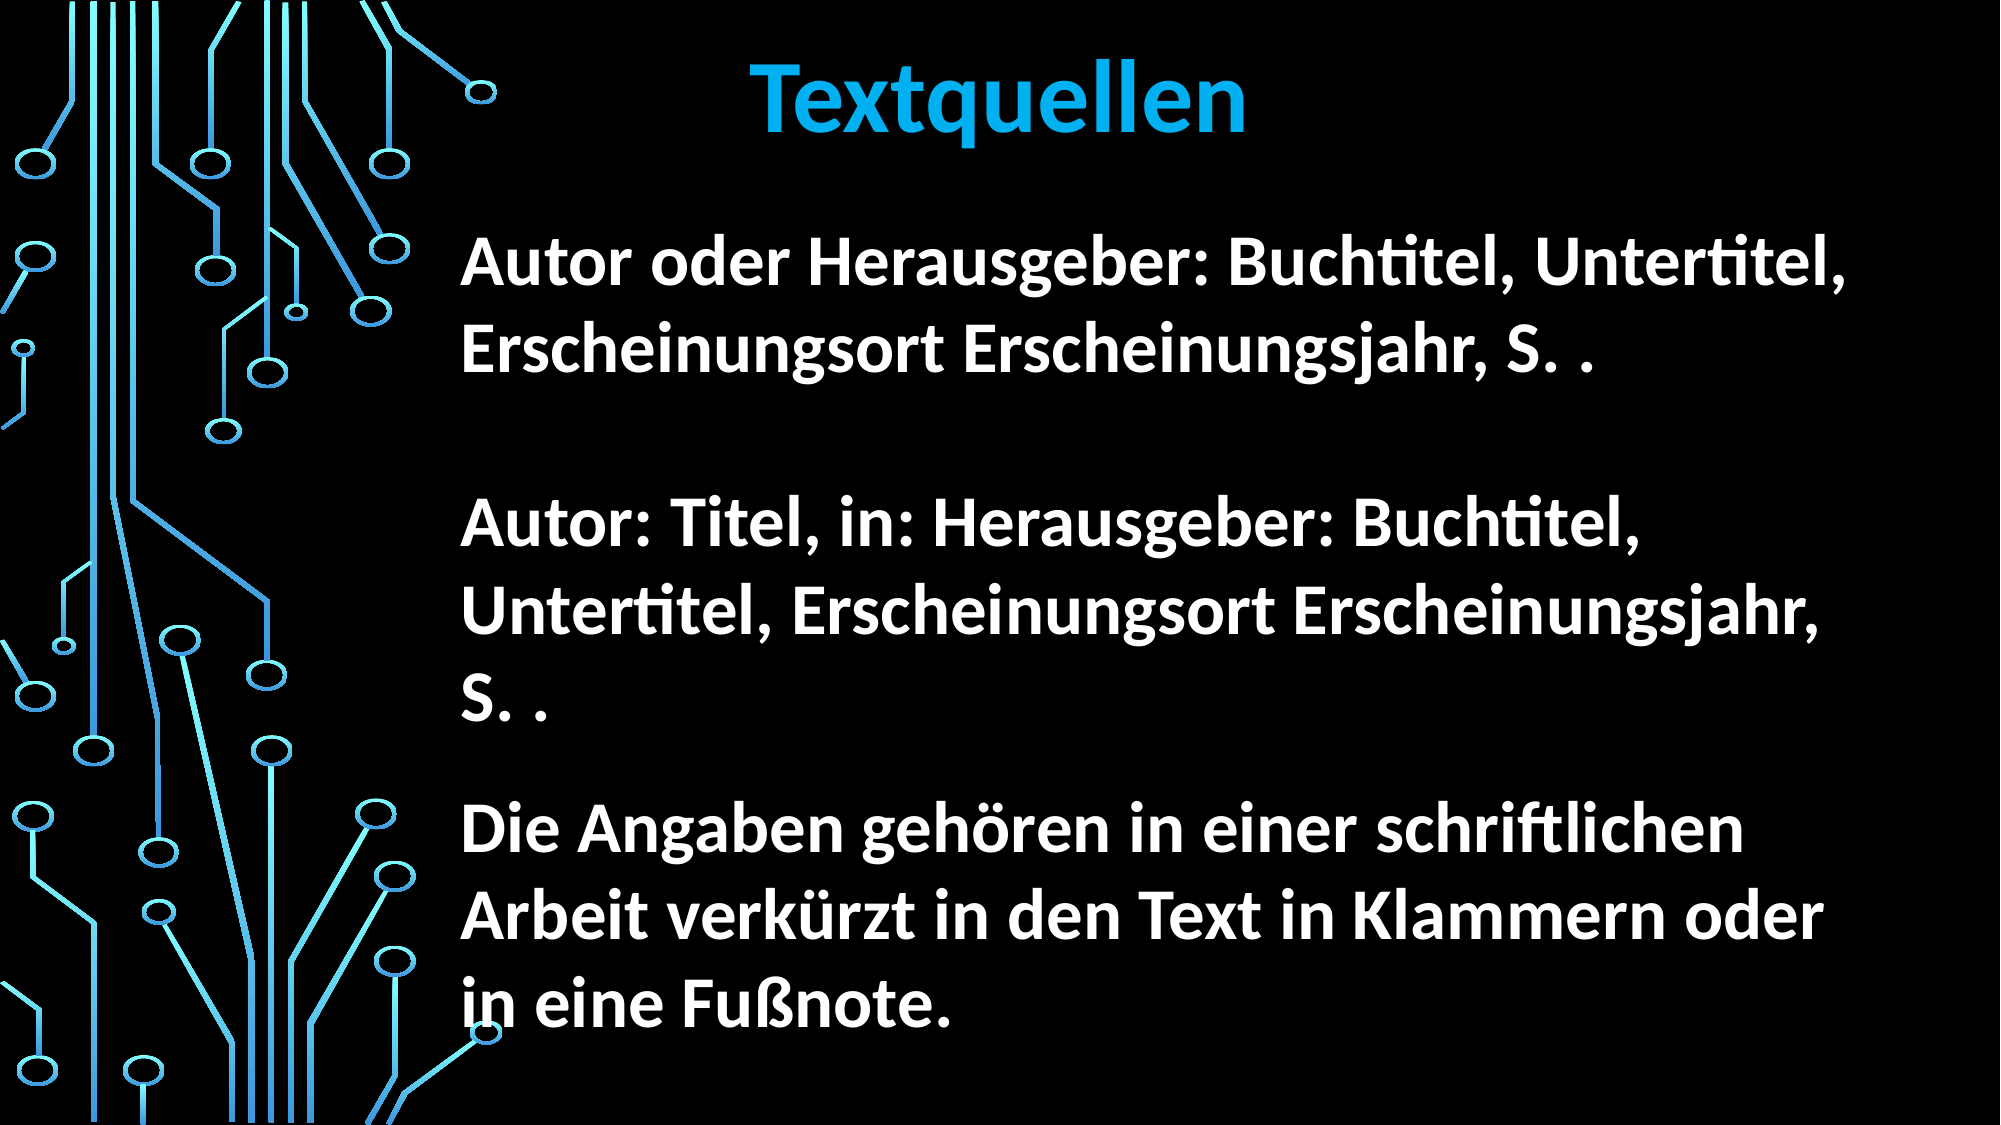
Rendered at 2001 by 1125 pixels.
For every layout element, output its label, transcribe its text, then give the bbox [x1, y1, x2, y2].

text_box Die Angaben gehören in einer schriftlichen Arbeit verkürzt in den Text in Klammern oder in eine Fußnote. [445, 771, 1902, 1049]
title Textquellen [278, 33, 1722, 163]
text_box Autor: Titel, in: Herausgeber: Buchtitel, Untertitel, Erscheinungsort Erscheinungsjahr, S. . [445, 466, 1902, 744]
text_box Autor oder Herausgeber: Buchtitel, Untertitel, Erscheinungsort Erscheinungsjahr, S. . [445, 204, 1902, 395]
